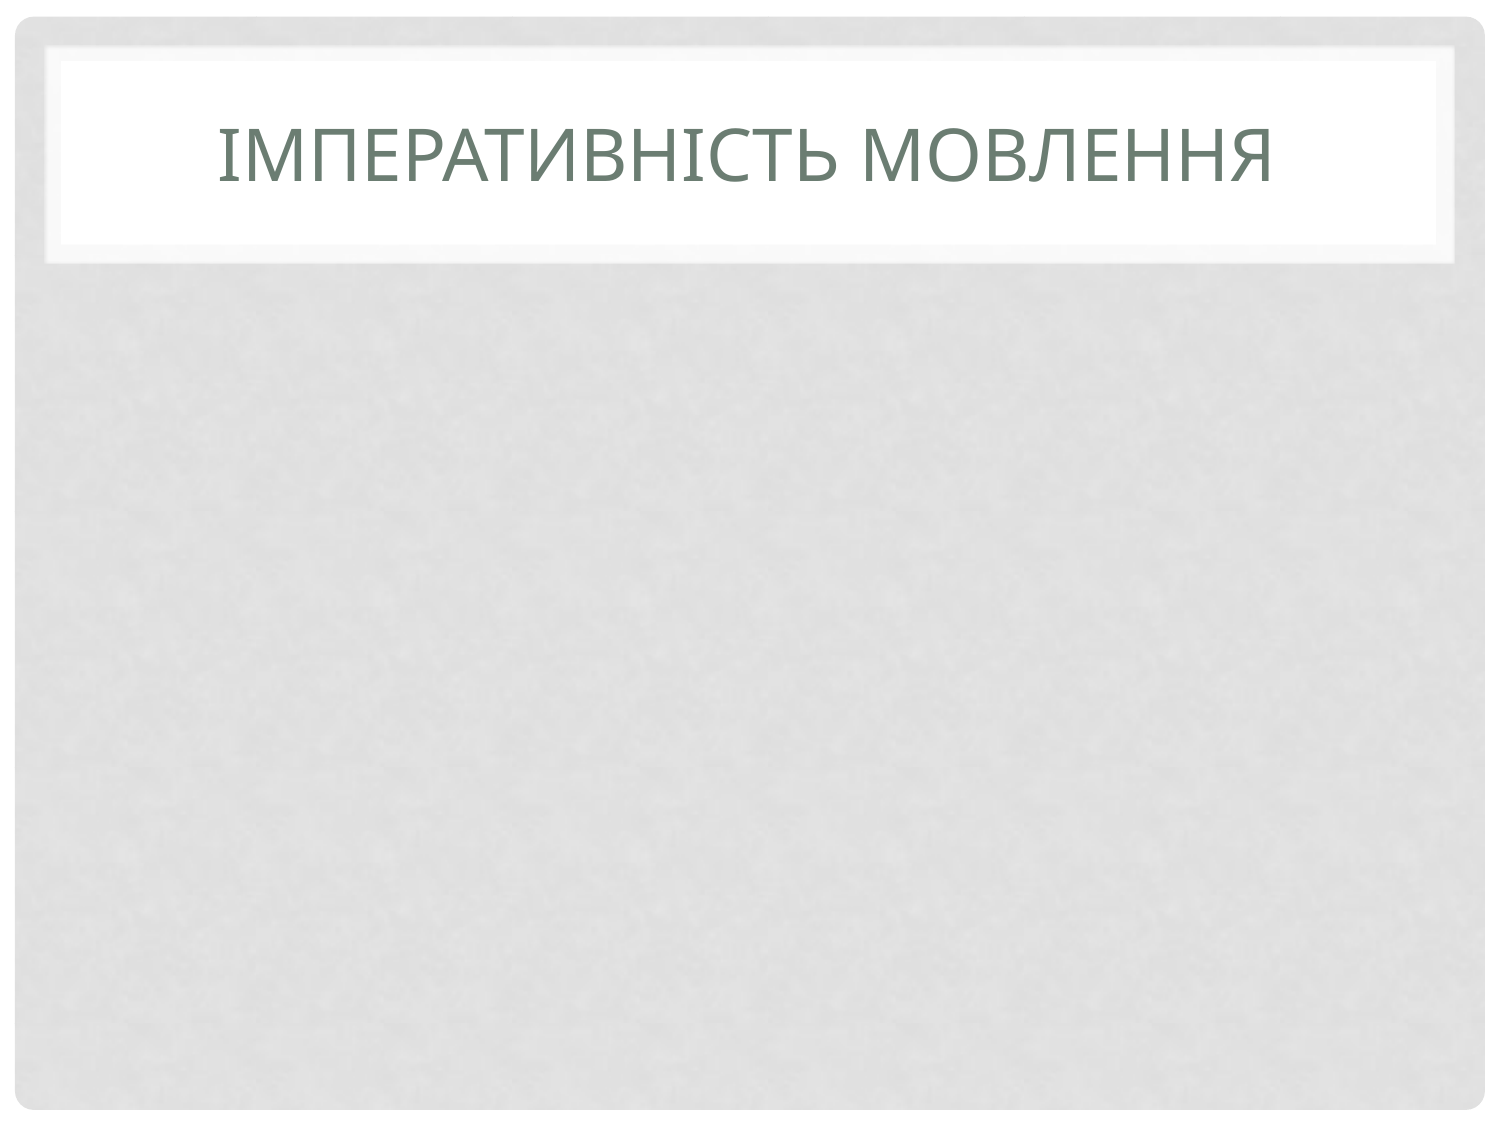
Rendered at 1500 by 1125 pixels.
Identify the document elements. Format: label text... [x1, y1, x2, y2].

title Імперативність мовлення [69, 66, 1425, 238]
